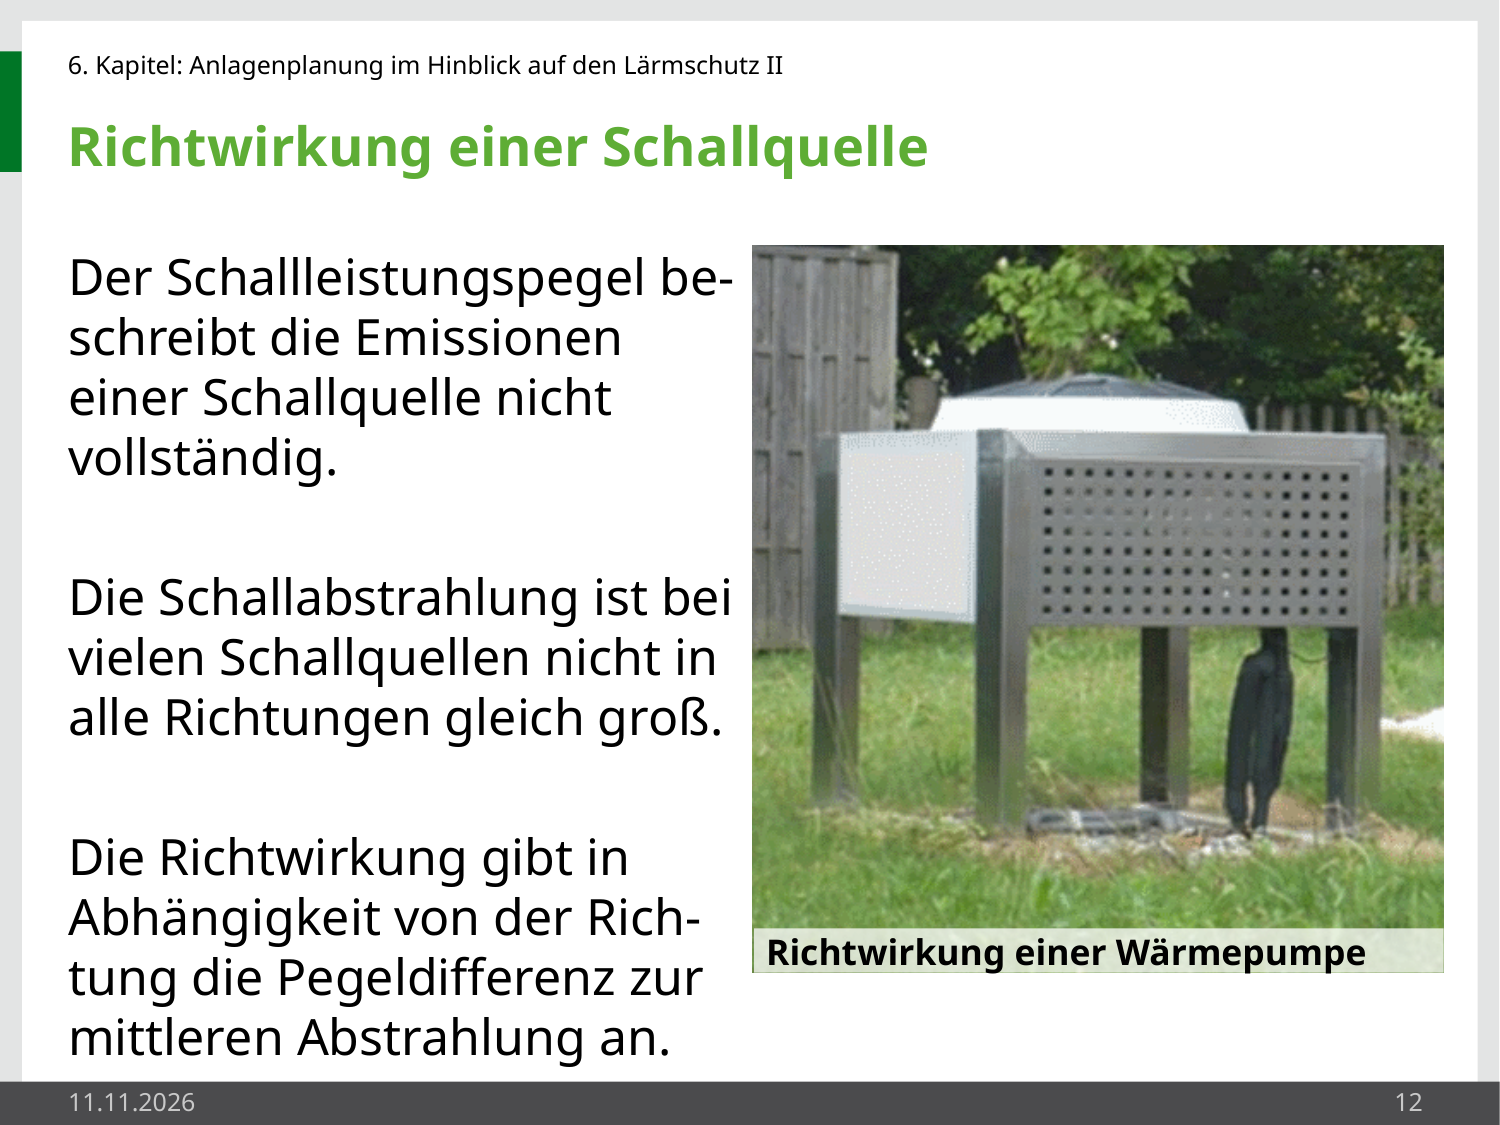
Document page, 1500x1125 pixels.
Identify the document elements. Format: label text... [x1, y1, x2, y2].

slide_number 12 [1331, 1082, 1423, 1125]
list Der Schallleistungspegel be-schreibt die Emissionen einer Schallquelle nicht vollständig. Die Schallabstrahlung ist bei vielen Schallquellen nicht in alle Richtungen gleich groß. Die Richtwirkung gibt in Abhängigkeit von der Rich-tung die Pegeldifferenz zur mittleren Abstrahlung an. [68, 245, 739, 1047]
picture [752, 245, 1444, 973]
title Richtwirkung einer Schallquelle [67, 77, 1427, 178]
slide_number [68, 1082, 231, 1125]
